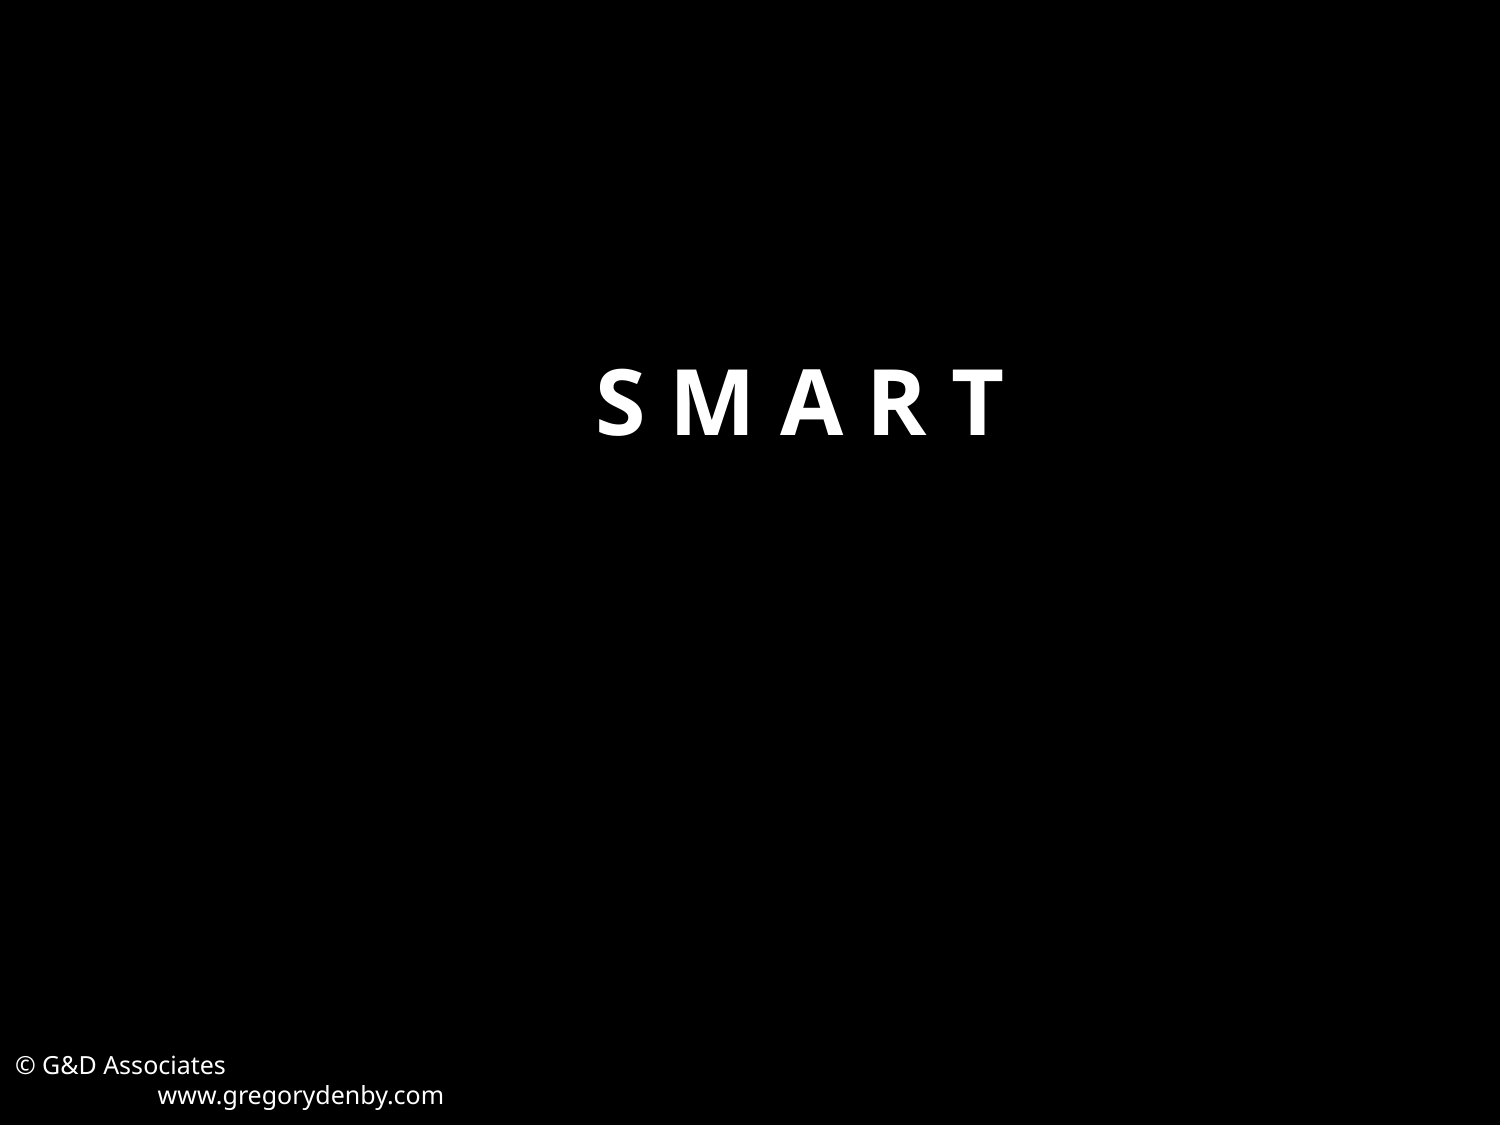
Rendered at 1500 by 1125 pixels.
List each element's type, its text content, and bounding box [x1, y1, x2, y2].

title S M A R T [225, 275, 1375, 463]
footer © G&D Associates www.gregorydenby.com [0, 1064, 475, 1125]
